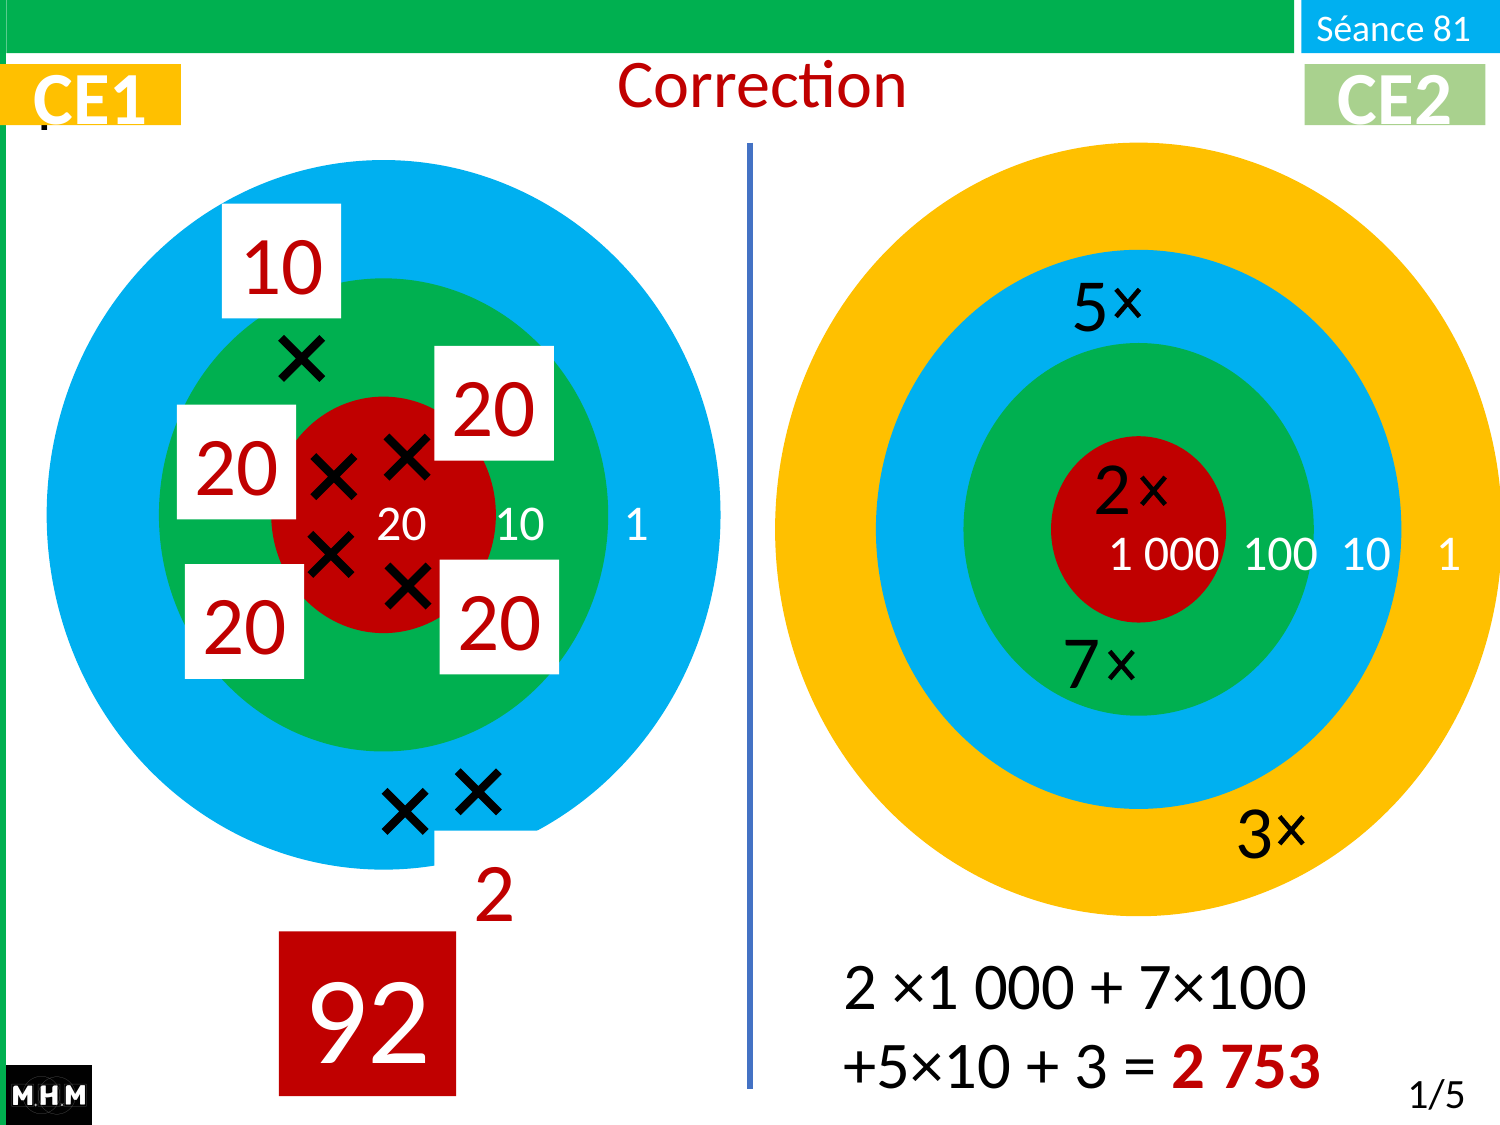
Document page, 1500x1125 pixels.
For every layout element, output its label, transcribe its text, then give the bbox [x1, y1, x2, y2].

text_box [775, 142, 1500, 917]
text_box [46, 160, 721, 870]
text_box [1079, 431, 1176, 534]
text_box 2 ×1 000 + 7×100 +5×10 + 3 = 2 753 [828, 935, 1347, 1110]
text_box 92 [278, 931, 457, 1097]
picture [6, 1065, 92, 1125]
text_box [1056, 248, 1151, 355]
text_box 2 [434, 870, 554, 946]
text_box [1220, 775, 1314, 878]
text_box CE1 [0, 63, 182, 126]
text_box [1048, 606, 1144, 708]
list 1/5 [1373, 1064, 1500, 1125]
title Correction [602, 40, 1500, 130]
